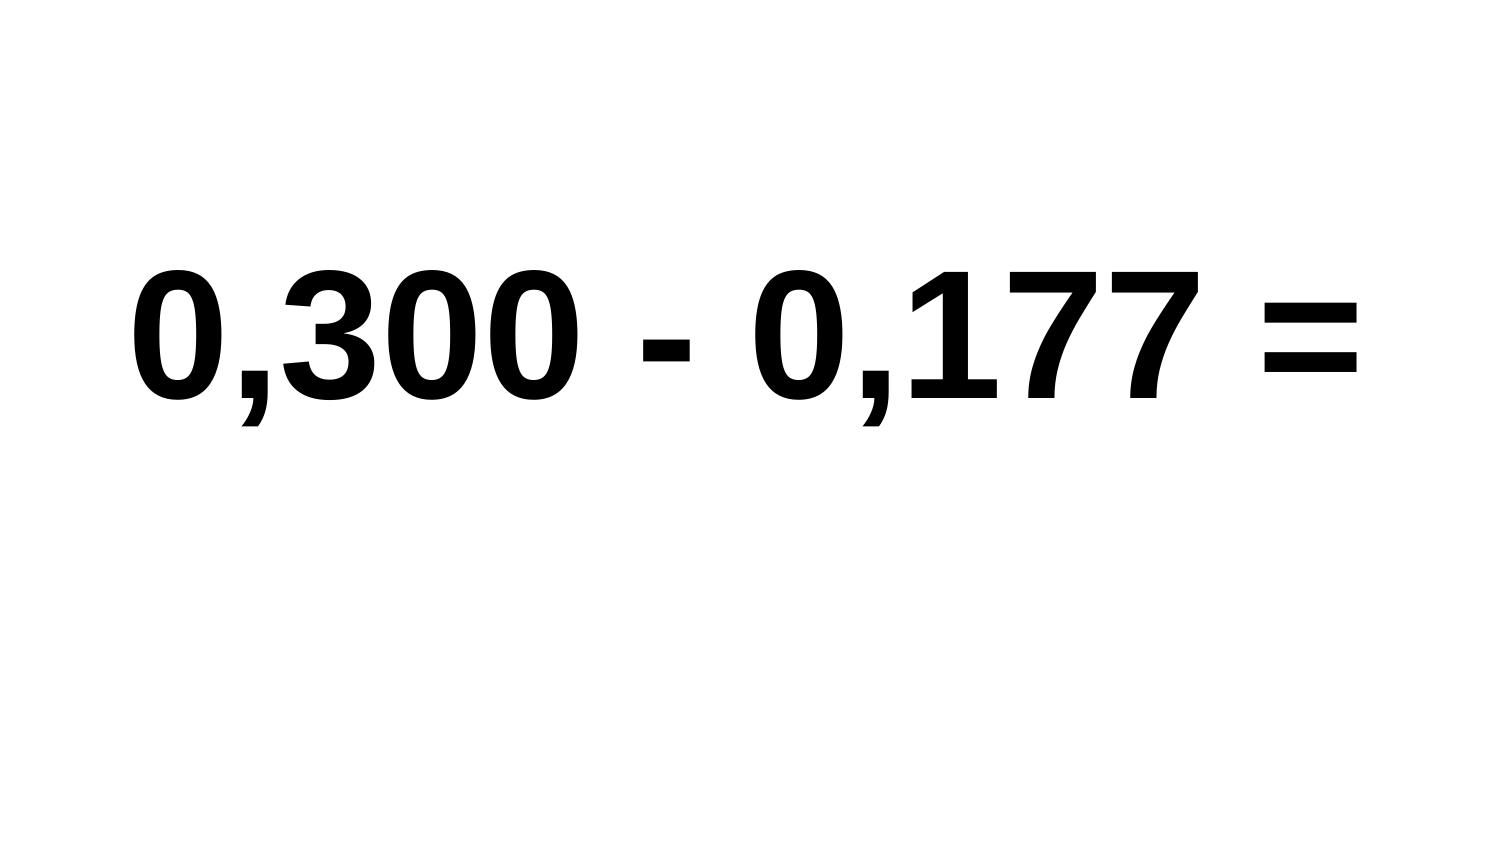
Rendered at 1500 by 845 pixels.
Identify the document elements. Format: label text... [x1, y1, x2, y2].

text_box 0,300 - 0,177 = [112, 259, 1388, 450]
